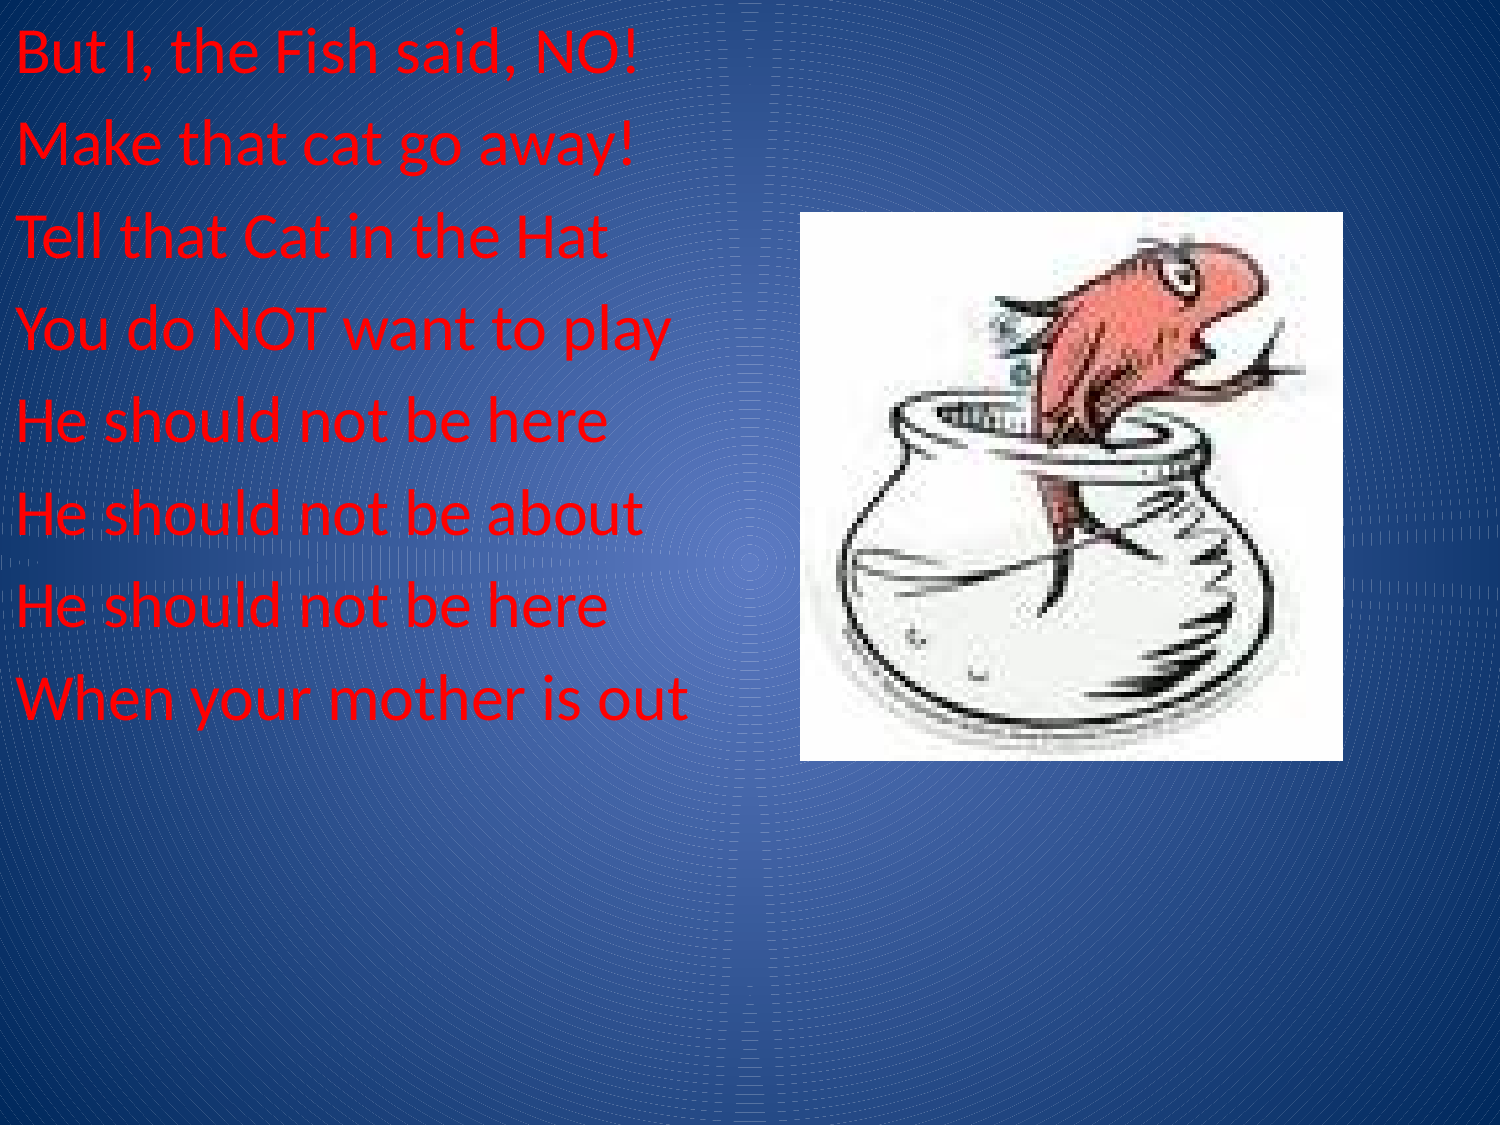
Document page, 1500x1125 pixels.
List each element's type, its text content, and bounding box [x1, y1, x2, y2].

list But I, the Fish said, NO! Make that cat go away! Tell that Cat in the Hat You do NOT want to play He should not be here He should not be about He should not be here When your mother is out [0, 0, 1350, 743]
picture [799, 212, 1344, 761]
